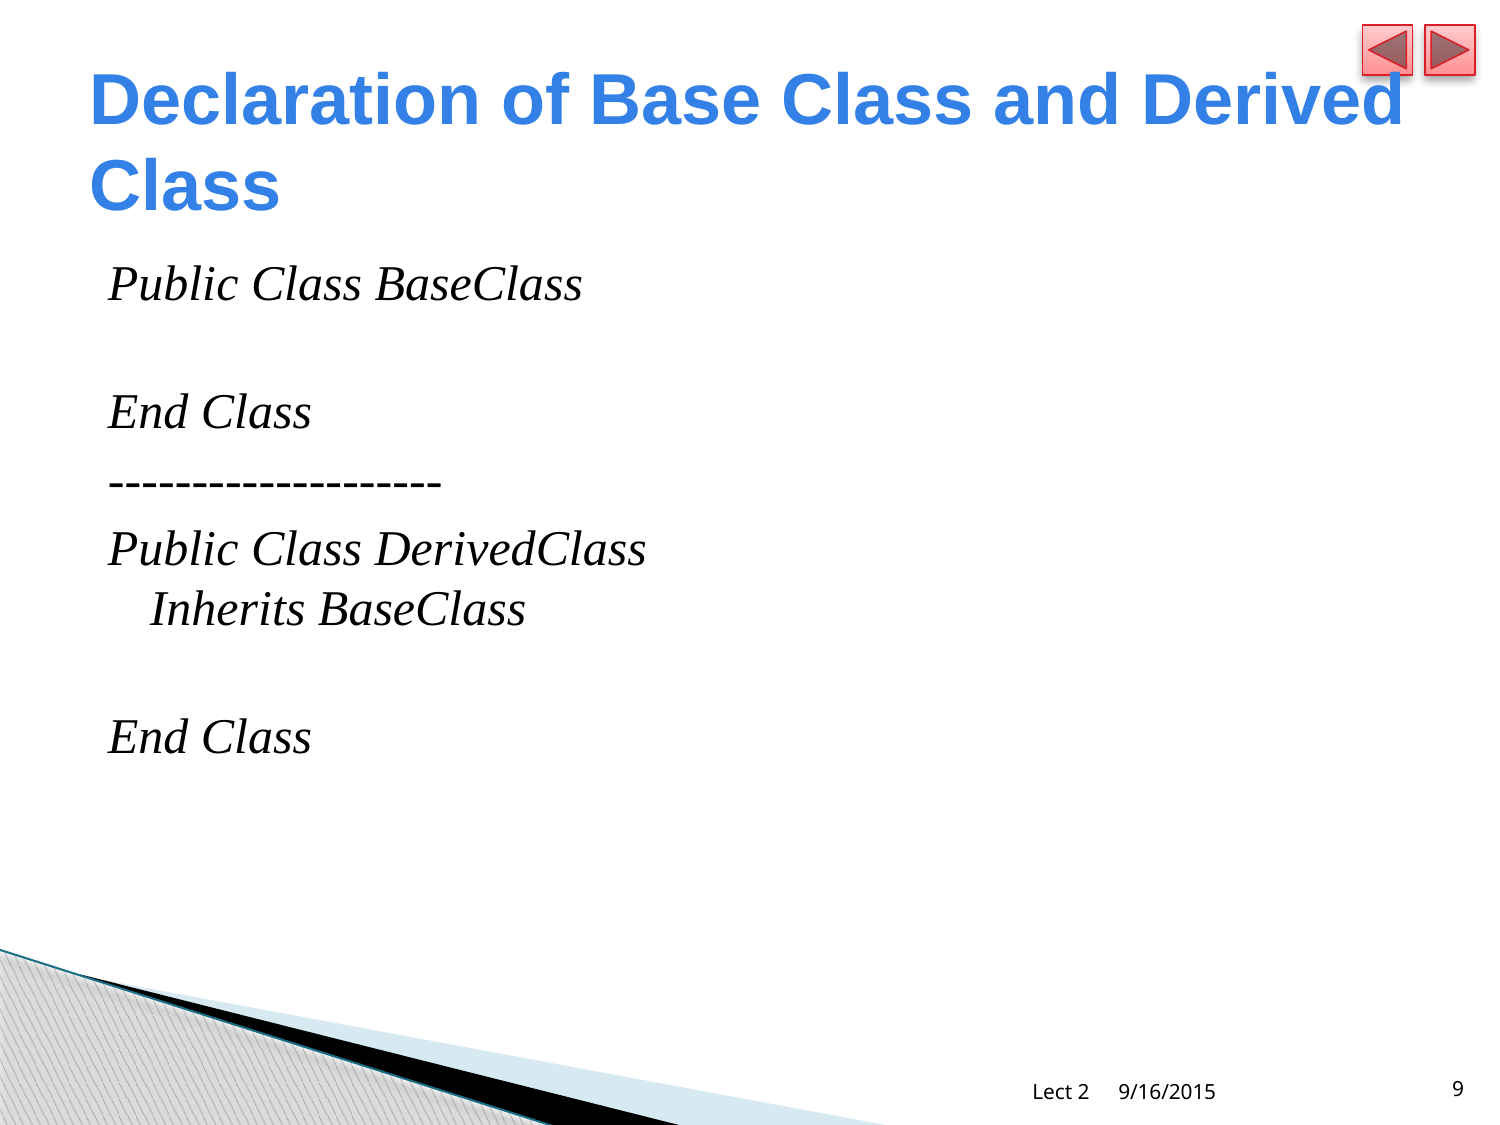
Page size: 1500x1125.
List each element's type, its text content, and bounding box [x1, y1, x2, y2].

footer Lect 2 [650, 1051, 1105, 1112]
slide_number 9 [1418, 1051, 1479, 1112]
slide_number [1105, 1051, 1418, 1112]
title Declaration of Base Class and Derived Class [75, 45, 1425, 233]
list Public Class BaseClass End Class -------------------- Public Class DerivedClass Inherits BaseClass End Class [74, 242, 1426, 986]
